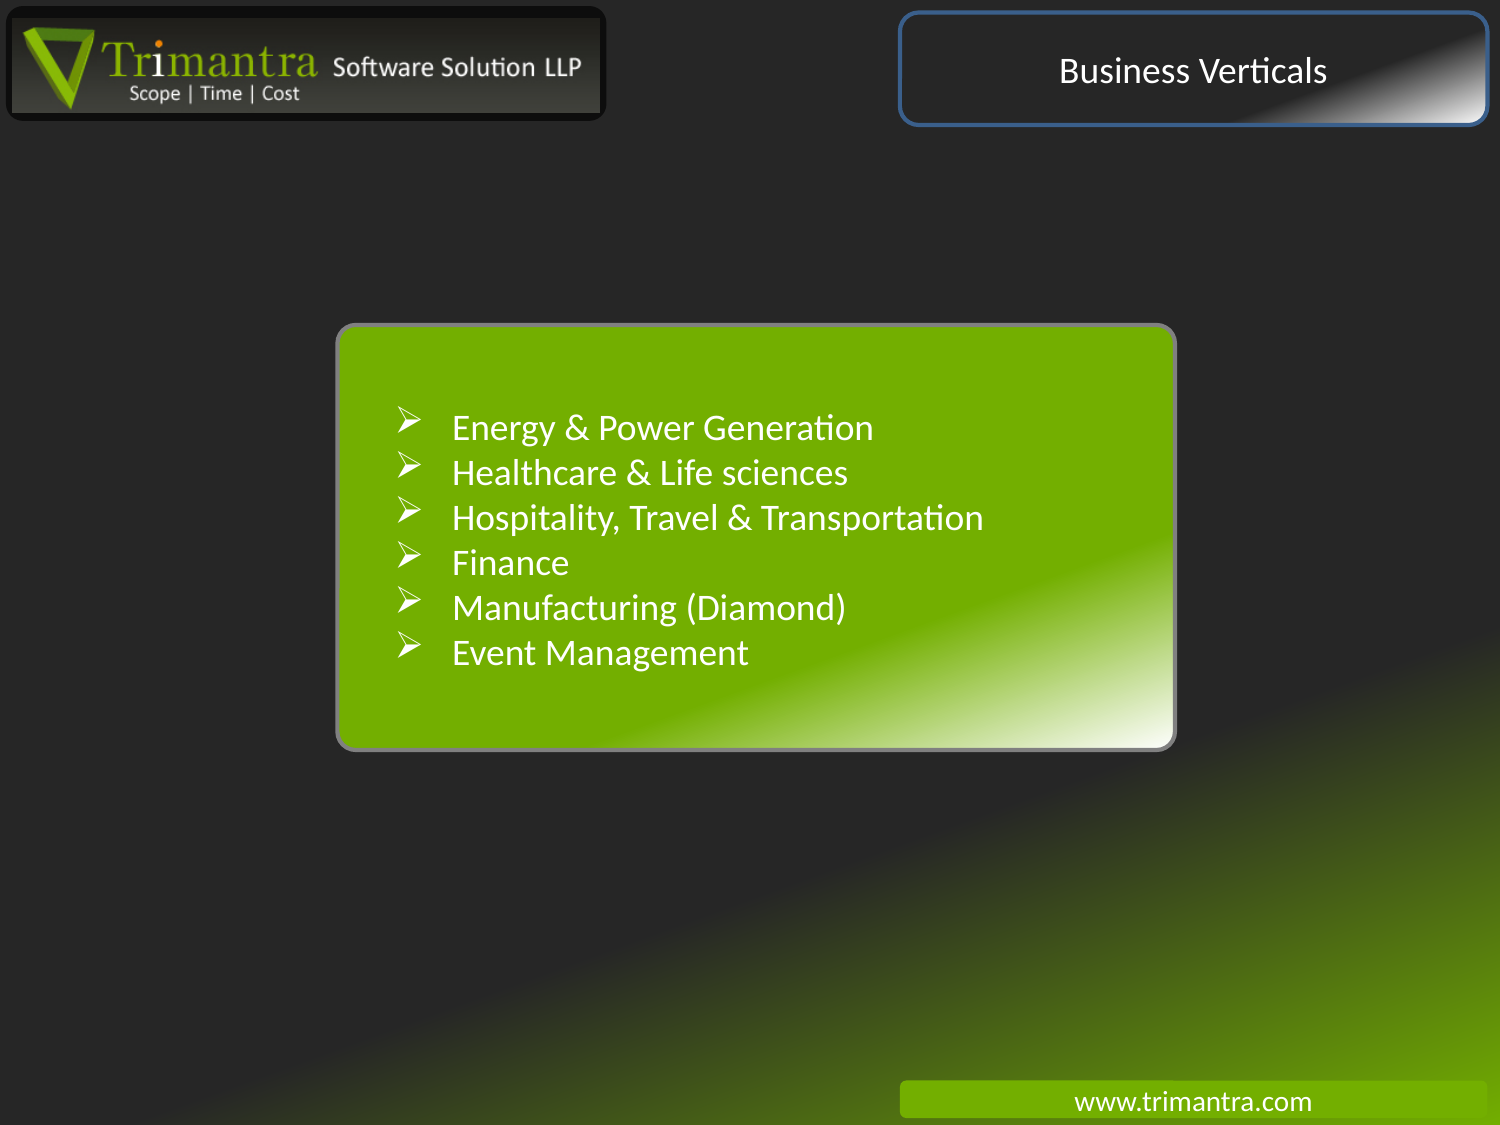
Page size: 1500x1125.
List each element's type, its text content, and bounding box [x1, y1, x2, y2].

text_box Energy & Power Generation Healthcare & Life sciences Hospitality, Travel & Transportation Finance Manufacturing (Diamond) Event Management [335, 322, 1178, 753]
text_box Business Verticals [897, 10, 1490, 128]
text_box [12, 12, 601, 115]
text_box www.trimantra.com [897, 1078, 1490, 1121]
